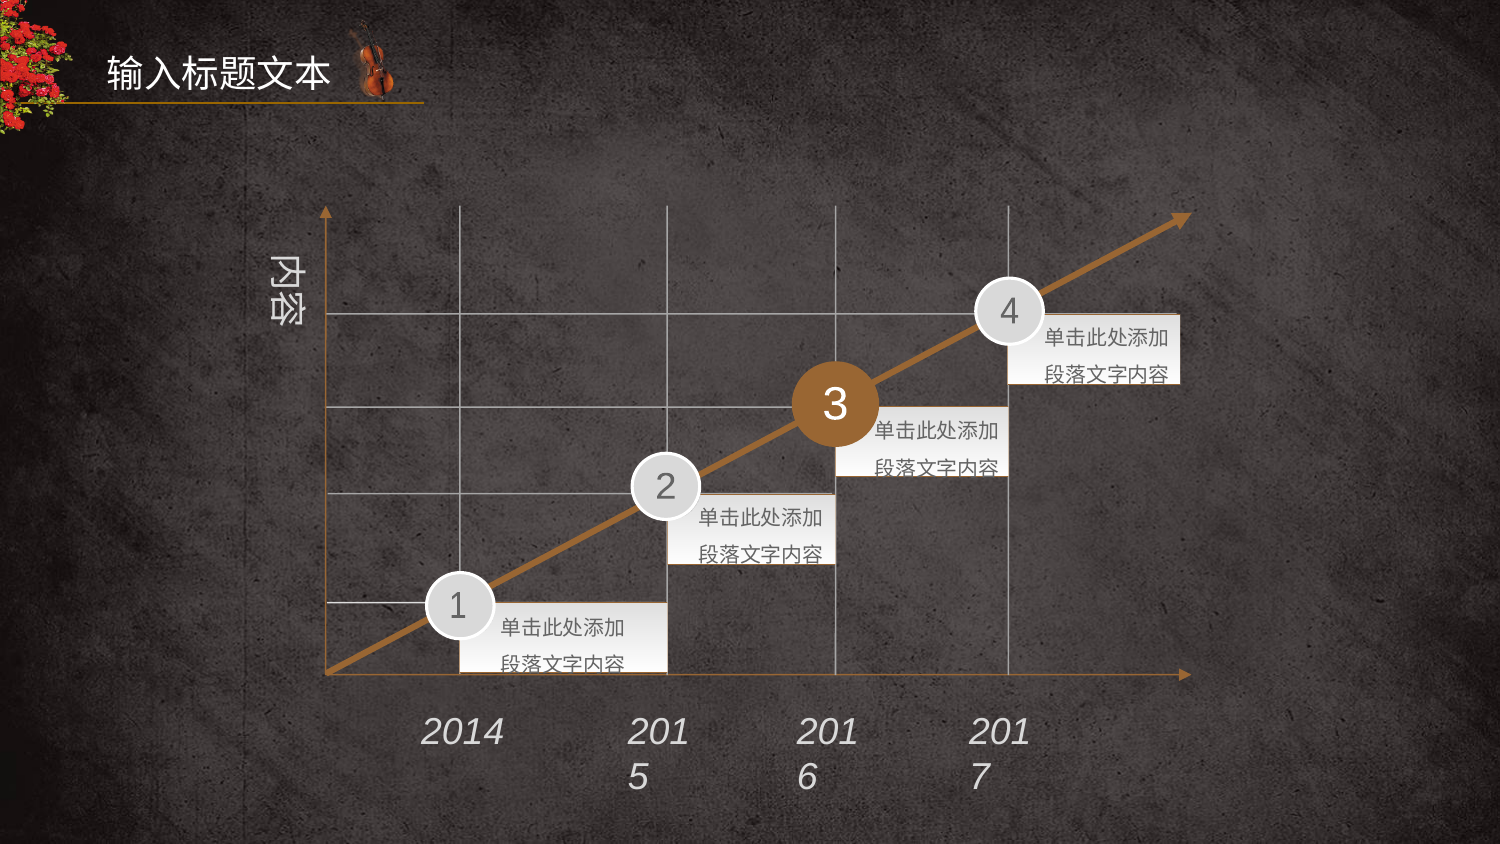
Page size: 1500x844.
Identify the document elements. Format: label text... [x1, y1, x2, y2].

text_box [459, 601, 668, 676]
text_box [243, 205, 1192, 806]
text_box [1007, 312, 1193, 386]
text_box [835, 405, 1023, 480]
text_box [667, 493, 846, 567]
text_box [975, 277, 1045, 345]
text_box 输入标题文本 [92, 42, 324, 102]
picture [0, 0, 1500, 844]
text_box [792, 361, 879, 447]
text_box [426, 572, 495, 640]
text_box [631, 452, 701, 520]
